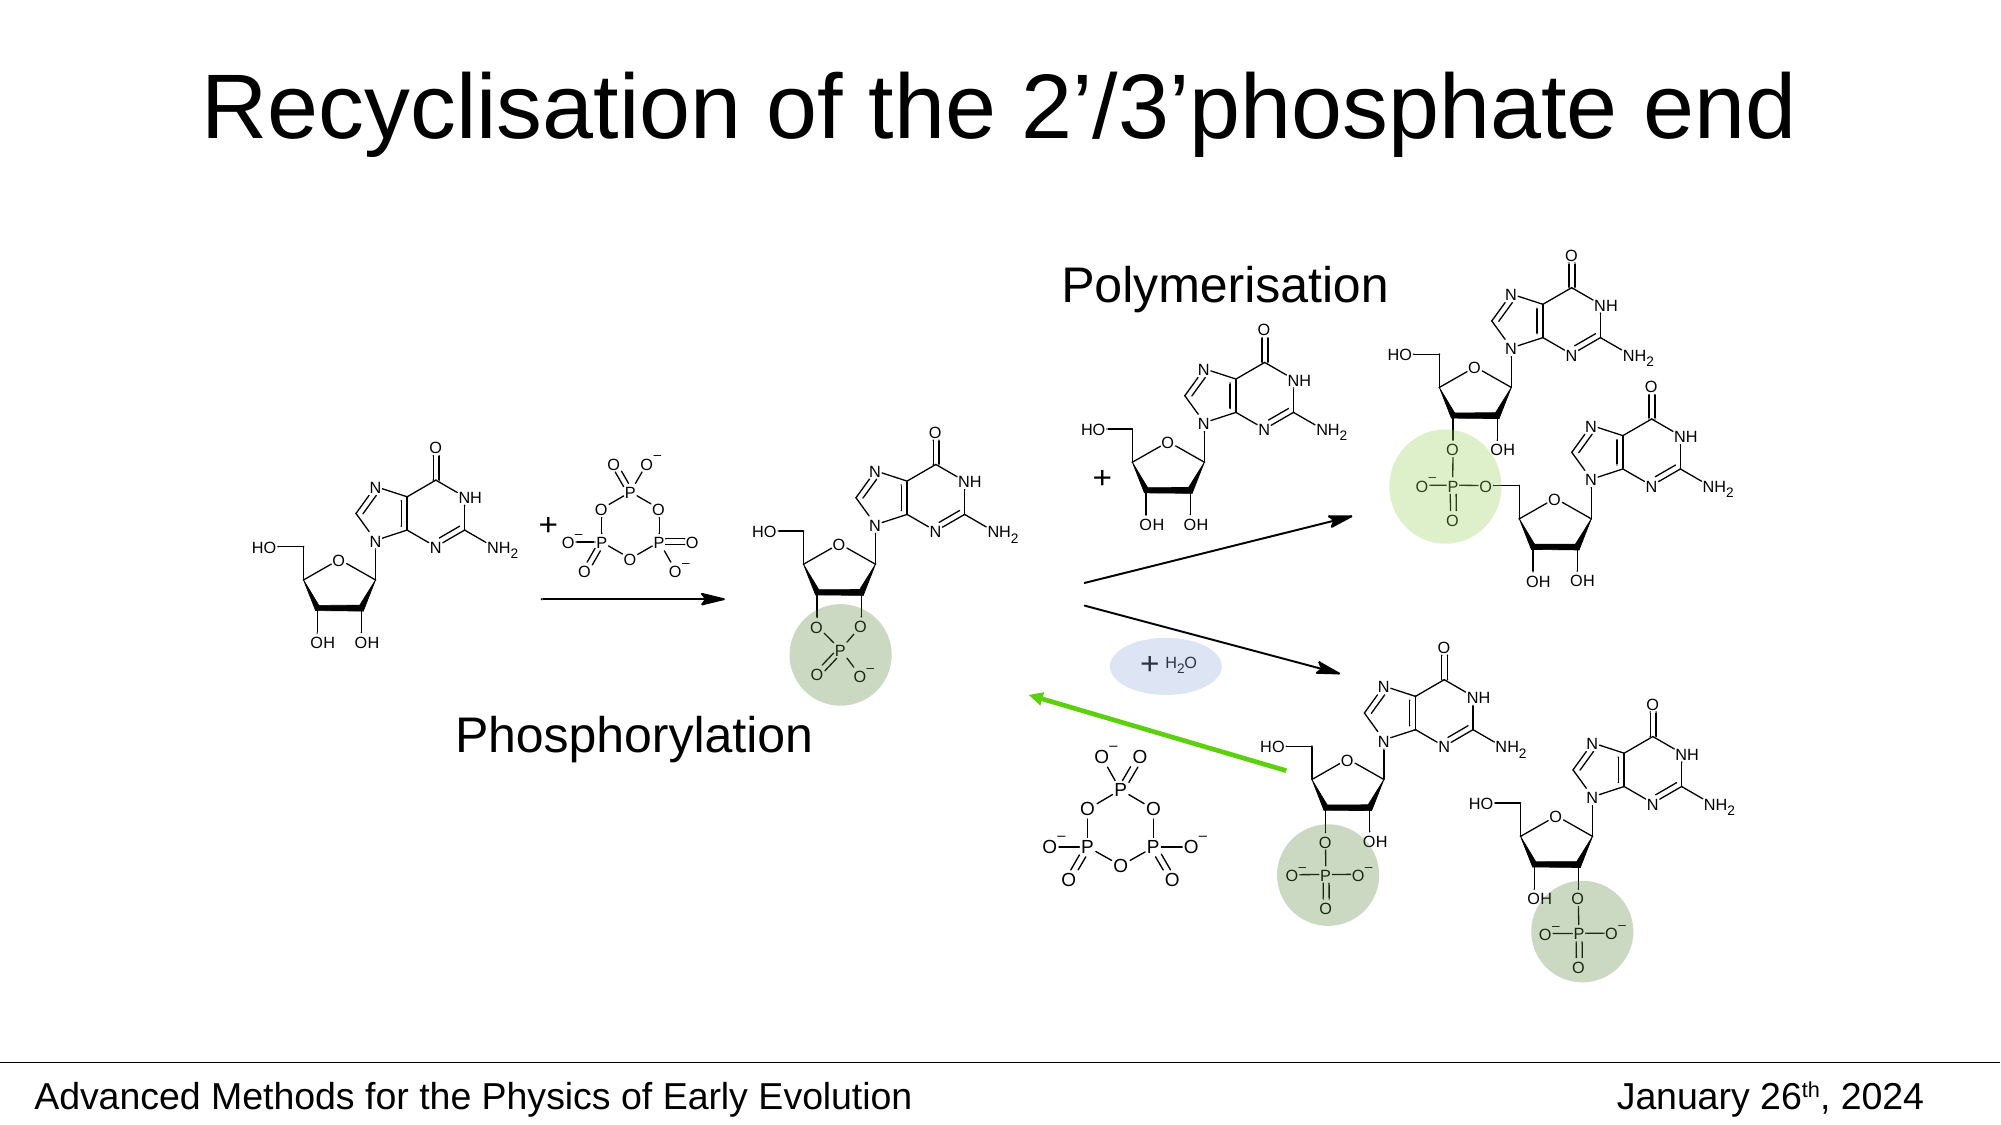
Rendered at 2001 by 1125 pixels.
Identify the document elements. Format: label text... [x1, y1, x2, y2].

text_box January 26th, 2024 [1602, 1064, 1939, 1125]
text_box [1555, 976, 1610, 984]
title Recyclisation of the 2’/3’phosphate end [137, 0, 1863, 218]
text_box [1028, 694, 1287, 771]
text_box Advanced Methods for the Physics of Early Evolution [19, 1064, 928, 1125]
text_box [1042, 737, 1208, 891]
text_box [251, 244, 1738, 976]
